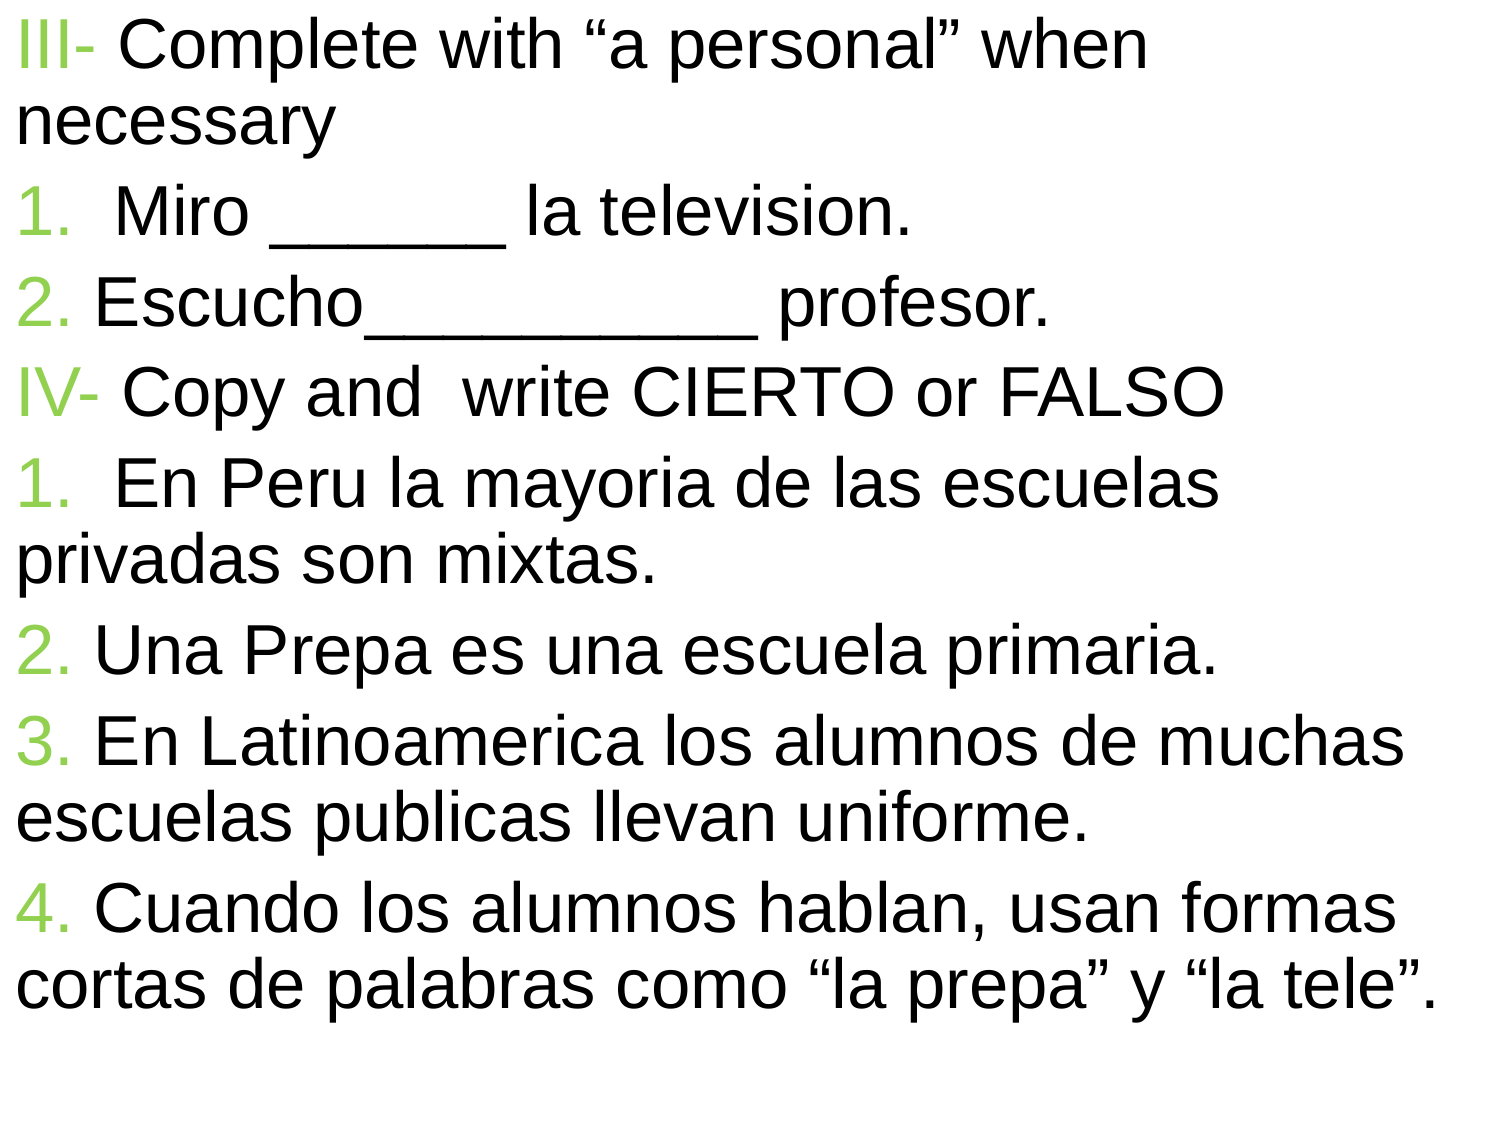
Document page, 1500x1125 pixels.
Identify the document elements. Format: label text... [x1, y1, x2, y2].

list III- Complete with “a personal” when necessary 1. Miro ______ la television. 2. Escucho__________ profesor. IV- Copy and write CIERTO or FALSO 1. En Peru la mayoria de las escuelas privadas son mixtas. 2. Una Prepa es una escuela primaria. 3. En Latinoamerica los alumnos de muchas escuelas publicas llevan uniforme. 4. Cuando los alumnos hablan, usan formas cortas de palabras como “la prepa” y “la tele”. [0, 0, 1500, 1075]
